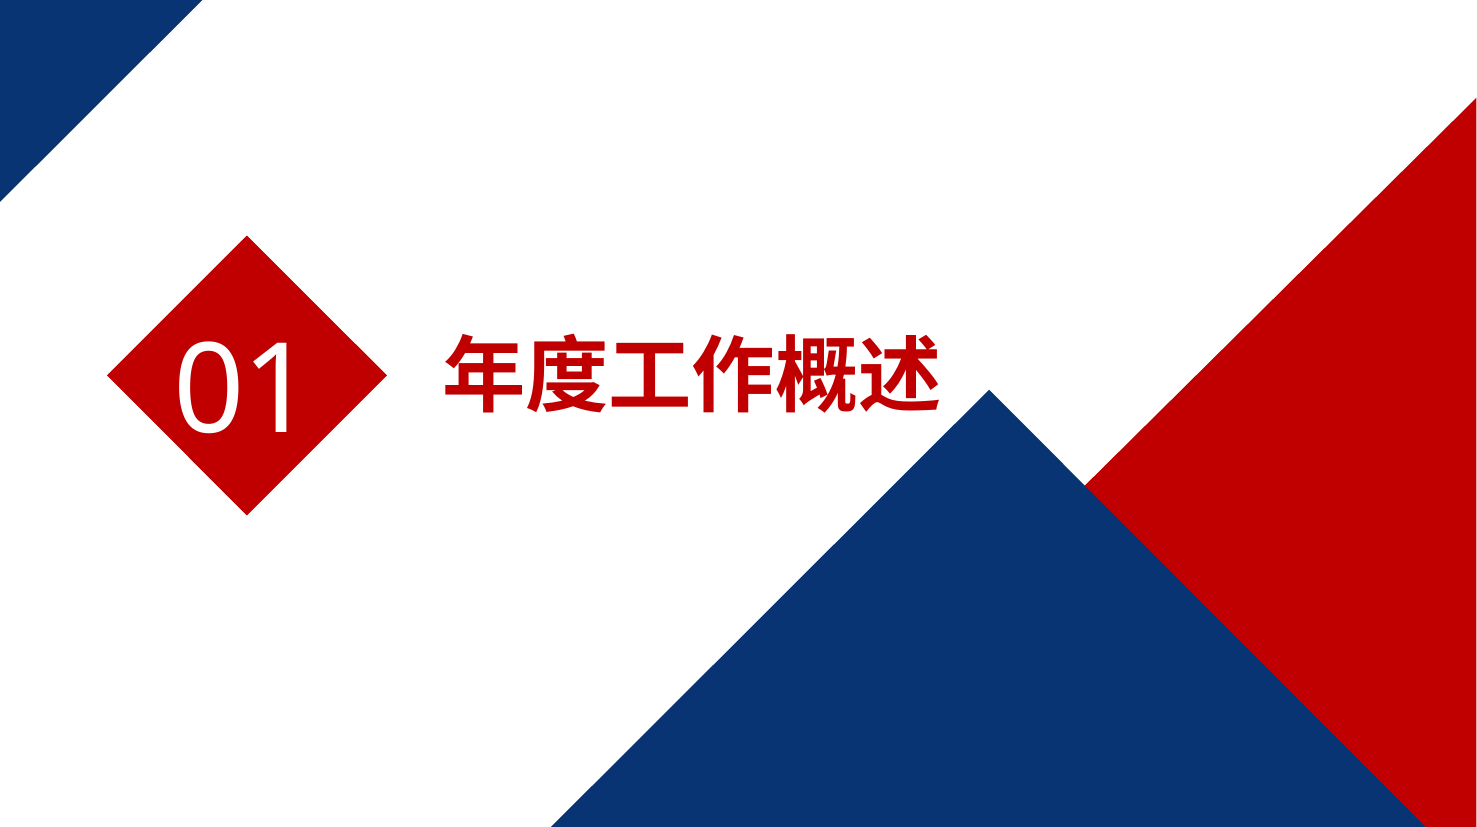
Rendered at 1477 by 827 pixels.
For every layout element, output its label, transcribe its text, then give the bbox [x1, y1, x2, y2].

text_box [1085, 95, 1477, 827]
text_box [196, 466, 298, 517]
text_box [181, 234, 313, 300]
text_box [549, 388, 1427, 827]
text_box [0, 0, 204, 204]
text_box [329, 316, 389, 435]
text_box [105, 323, 158, 428]
text_box 01 [158, 300, 329, 466]
text_box 年度工作概述 [409, 315, 975, 430]
